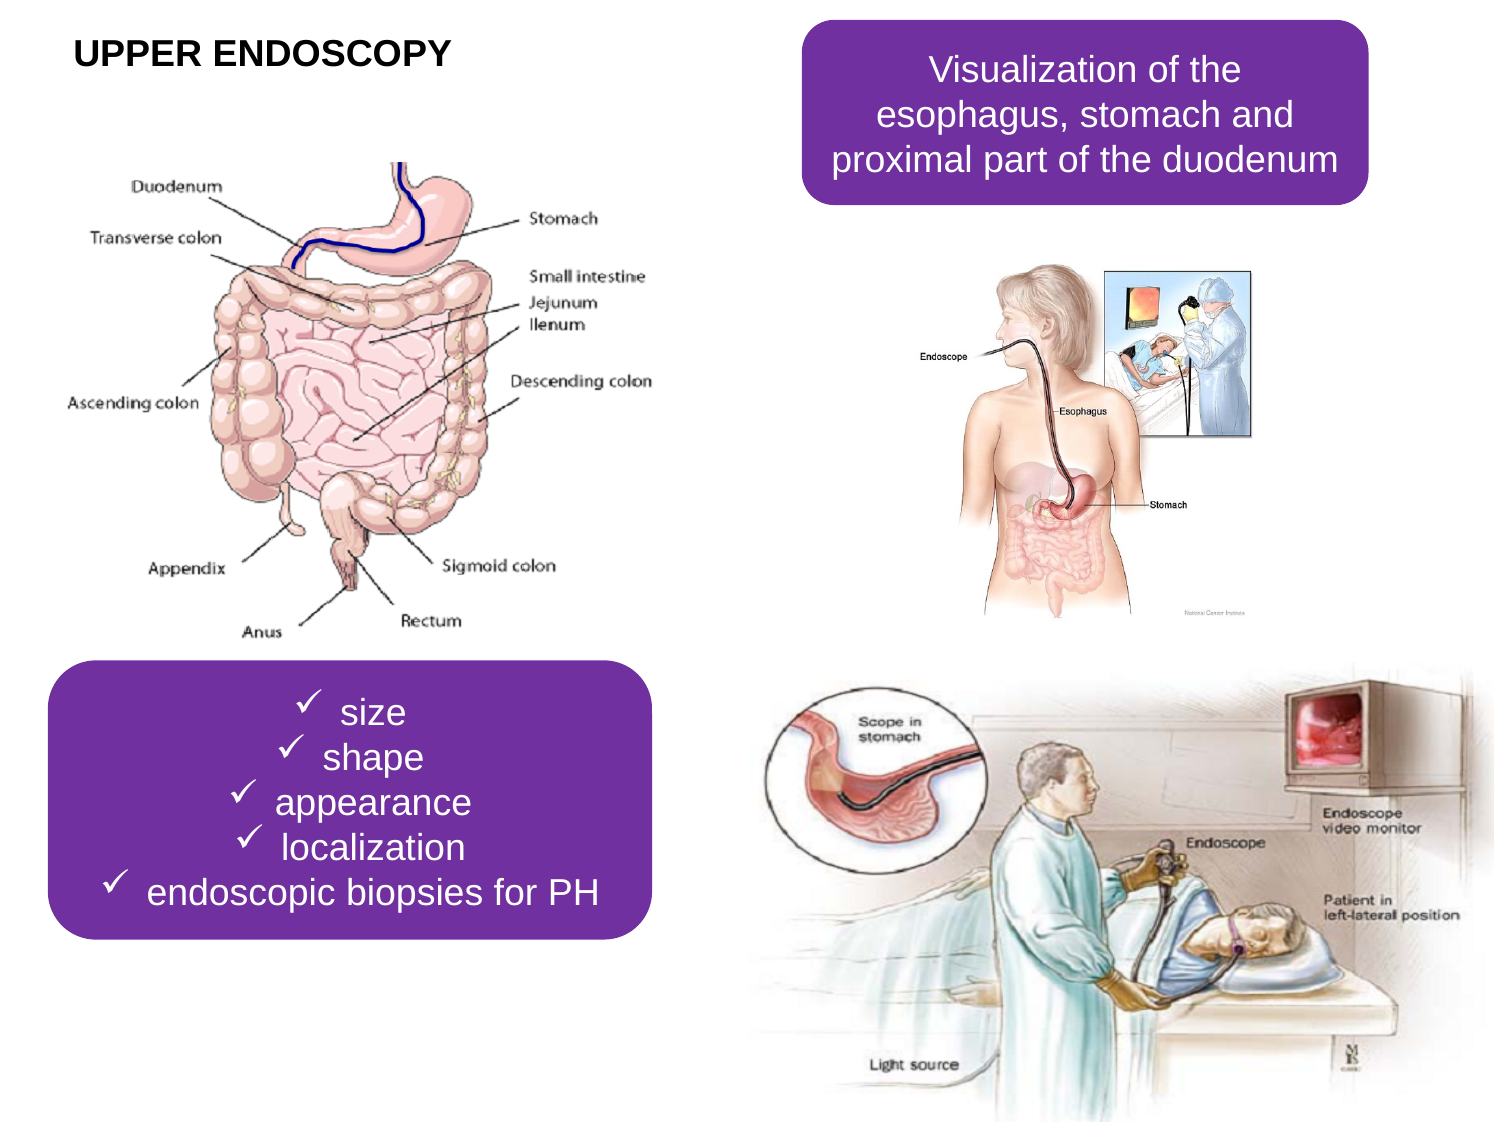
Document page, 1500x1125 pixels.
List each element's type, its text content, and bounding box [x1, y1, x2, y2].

picture [748, 662, 1495, 1123]
picture [49, 162, 663, 651]
text_box Visualization of the esophagus, stomach and proximal part of the duodenum [801, 19, 1369, 206]
text_box UPPER ENDOSCOPY [58, 21, 468, 127]
picture [916, 262, 1255, 625]
text_box size shape appearance localization endoscopic biopsies for PH [47, 660, 653, 940]
